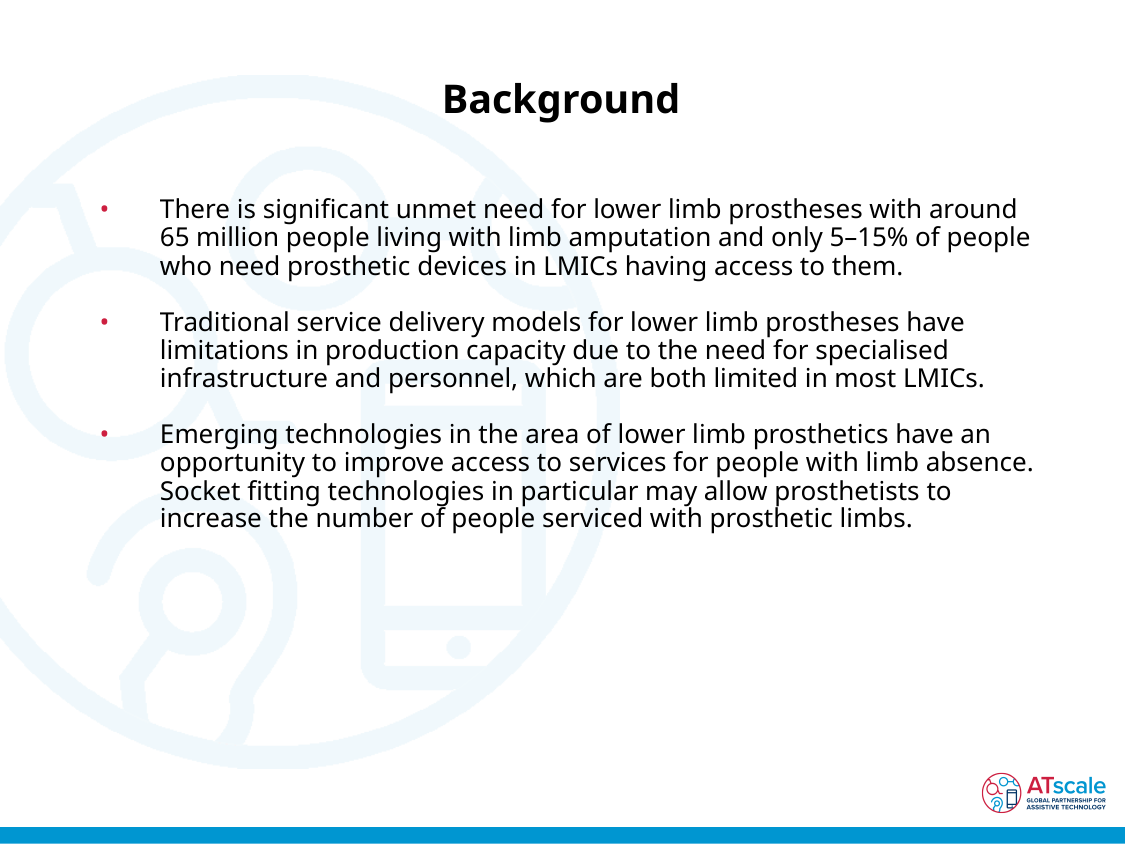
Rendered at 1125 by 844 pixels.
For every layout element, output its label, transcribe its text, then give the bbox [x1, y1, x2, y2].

list There is significant unmet need for lower limb prostheses with around 65 million people living with limb amputation and only 5–15% of people who need prosthetic devices in LMICs having access to them. Traditional service delivery models for lower limb prostheses have limitations in production capacity due to the need for specialised infrastructure and personnel, which are both limited in most LMICs. Emerging technologies in the area of lower limb prosthetics have an opportunity to improve access to services for people with limb absence. Socket fitting technologies in particular may allow prosthetists to increase the number of people serviced with prosthetic limbs. [70, 188, 1055, 669]
picture [981, 772, 1107, 814]
title Background [75, 44, 1048, 153]
